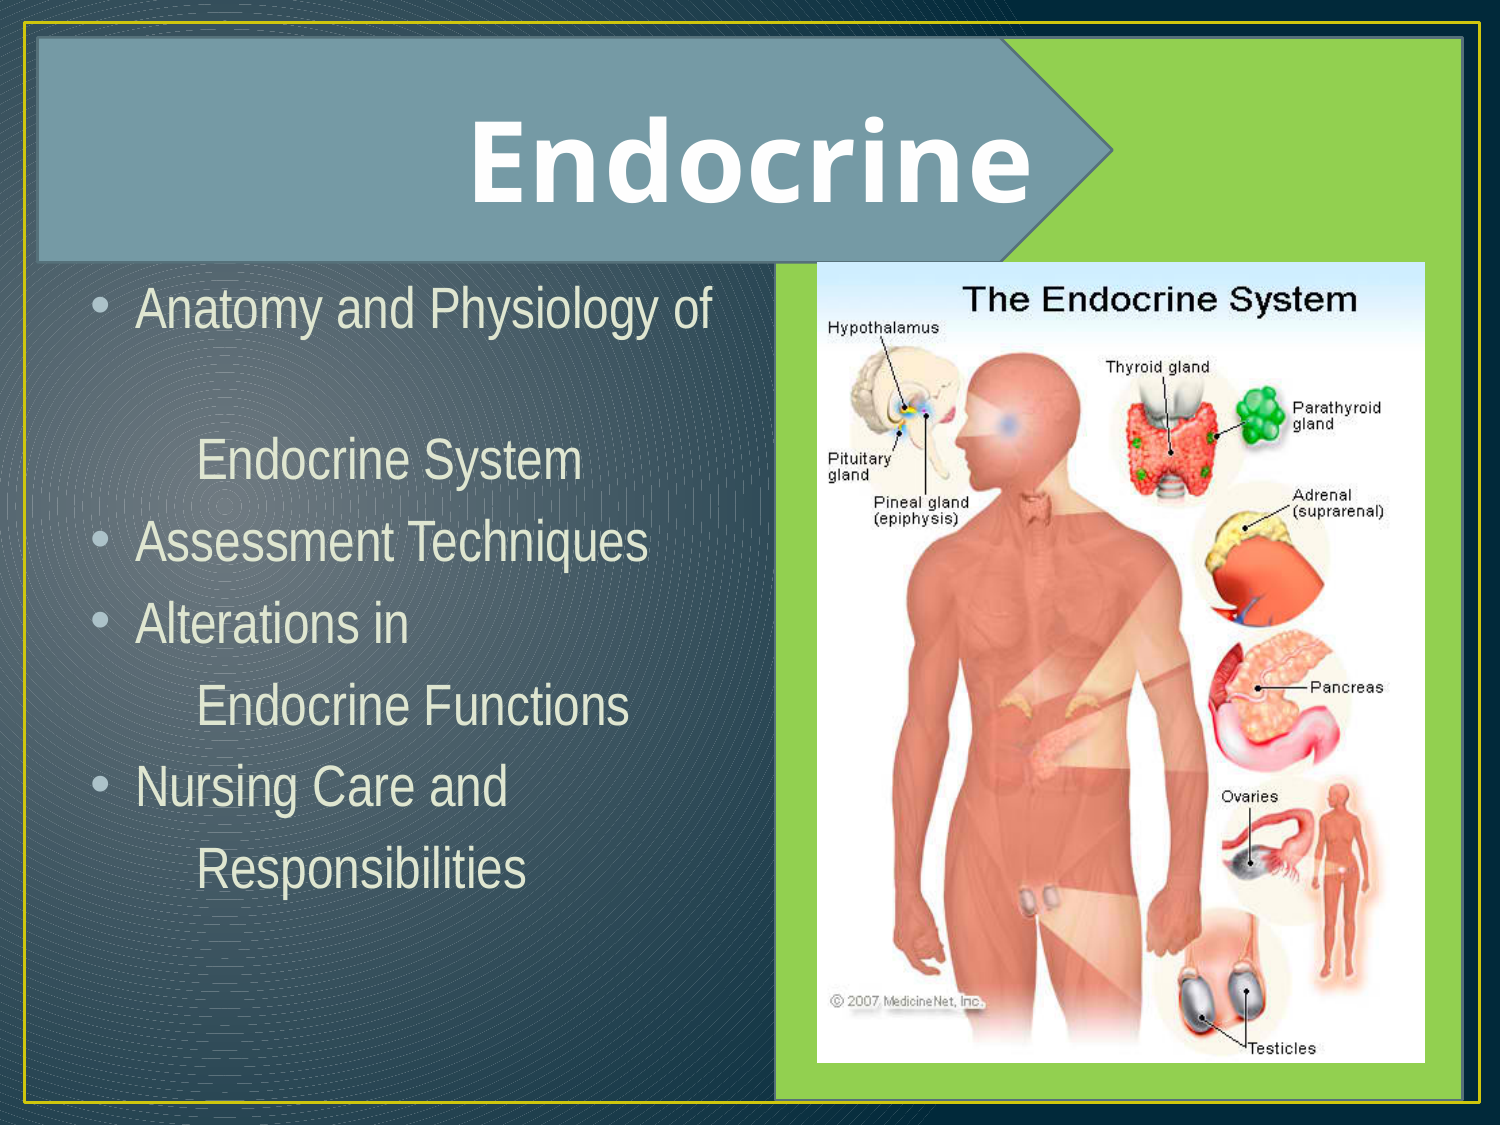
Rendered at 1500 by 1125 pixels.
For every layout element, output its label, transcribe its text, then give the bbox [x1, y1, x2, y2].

text_box [36, 36, 1032, 264]
list Anatomy and Physiology of Endocrine System Assessment Techniques Alterations in Endocrine Functions Nursing Care and Responsibilities [75, 262, 738, 1005]
title Endocrine [75, 45, 1425, 233]
text_box [774, 36, 1464, 1101]
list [817, 262, 1426, 1063]
